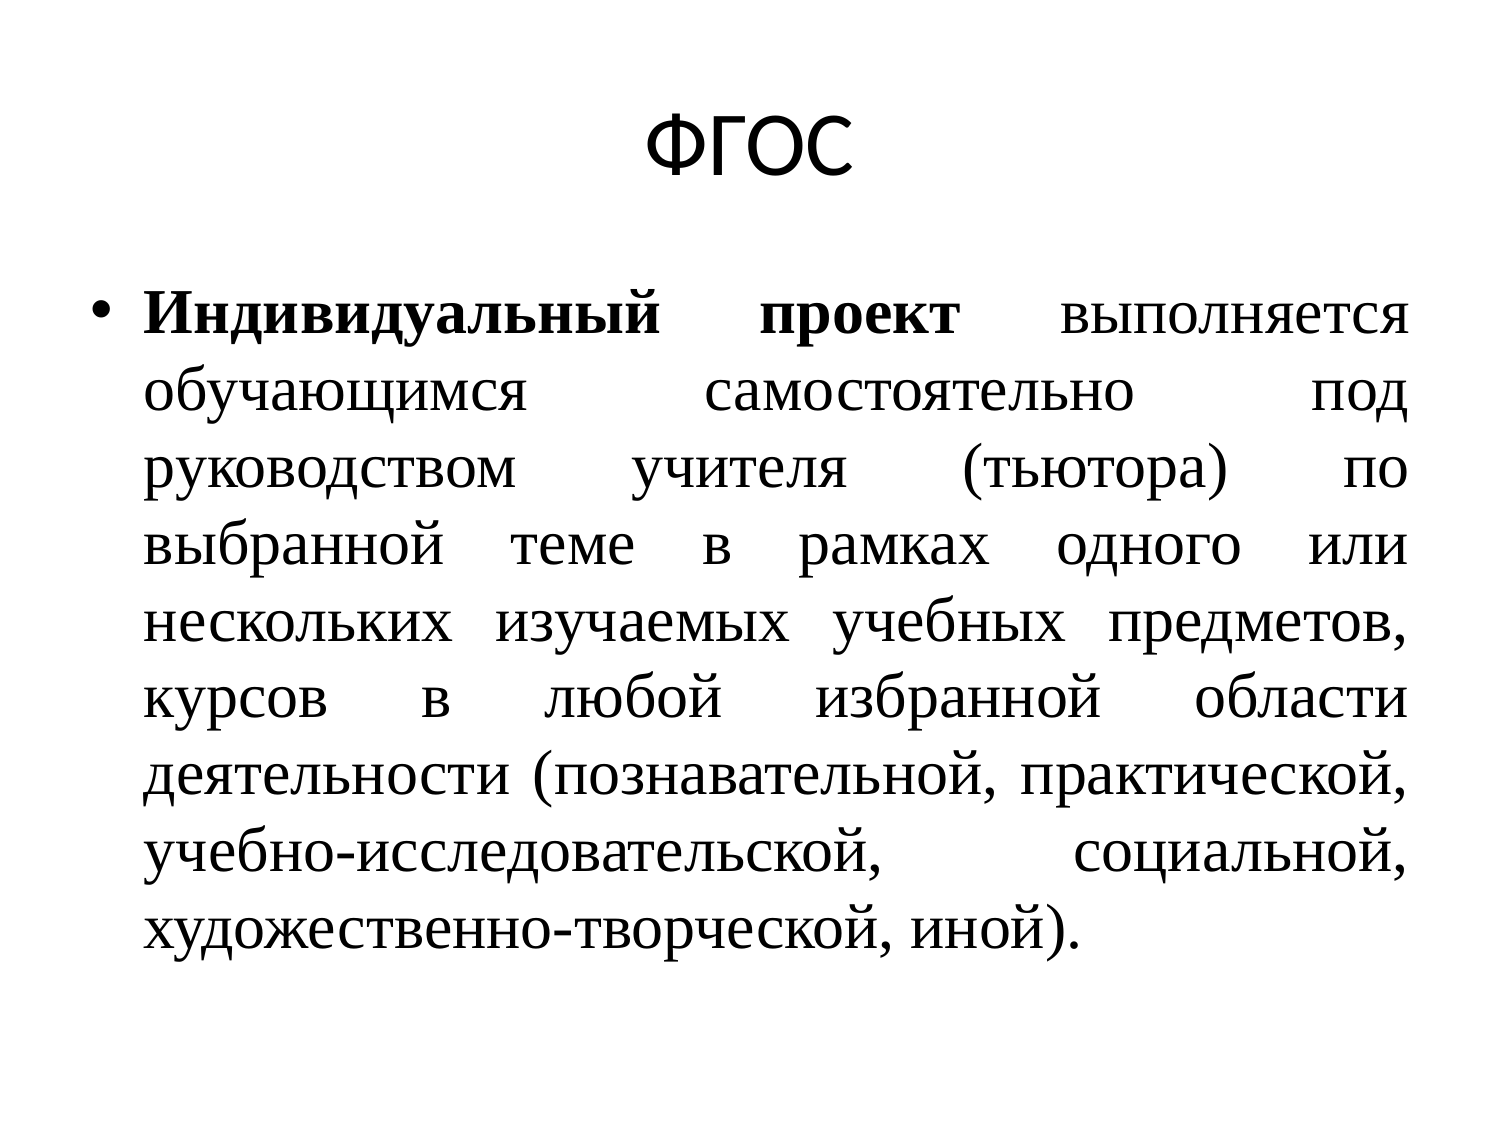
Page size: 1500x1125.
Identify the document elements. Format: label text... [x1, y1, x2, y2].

title ФГОС [75, 45, 1425, 233]
list Индивидуальный проект выполняется обучающимся самостоятельно под руководством учителя (тьютора) по выбранной теме в рамках одного или нескольких изучаемых учебных предметов, курсов в любой избранной области деятельности (познавательной, практической, учебно-исследовательской, социальной, художественно-творческой, иной). [75, 262, 1425, 1005]
